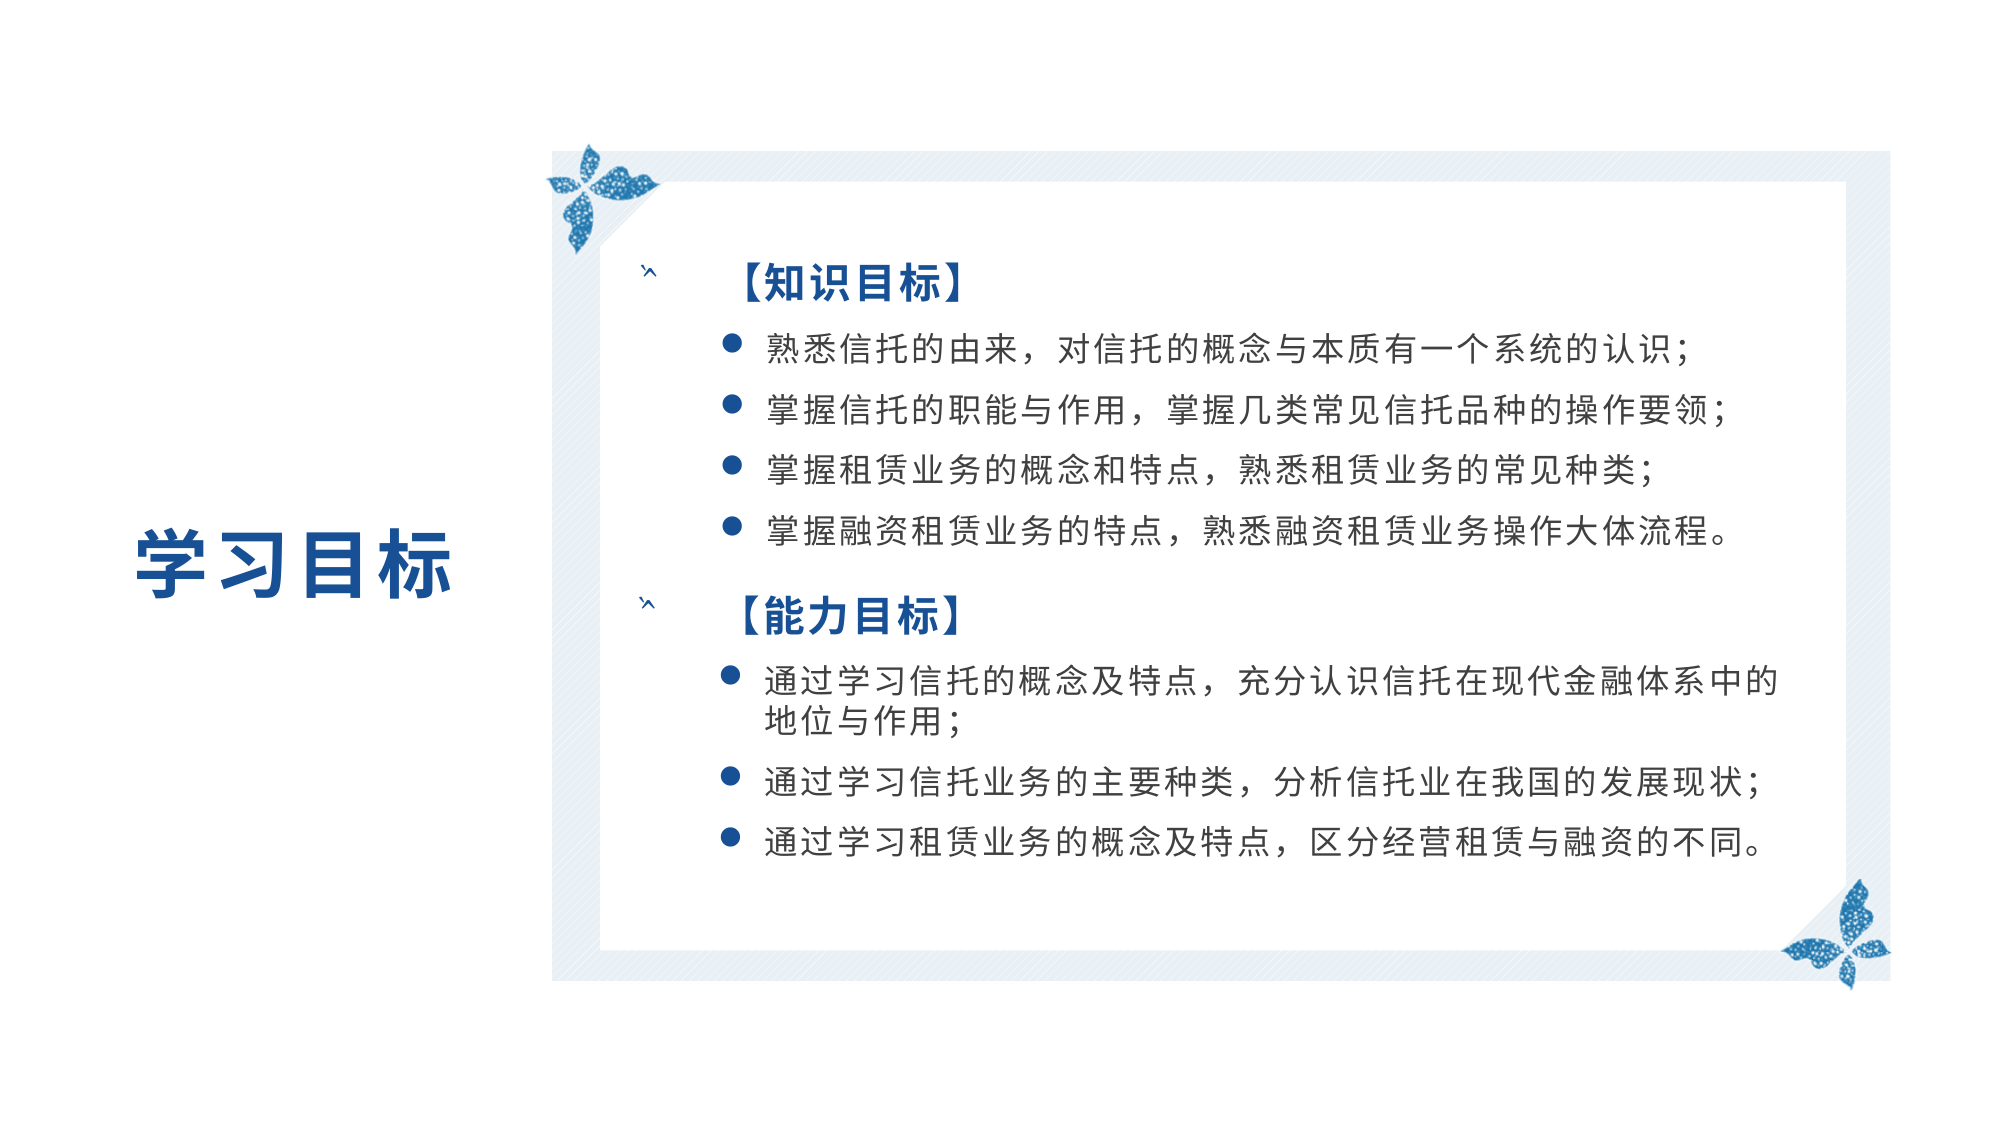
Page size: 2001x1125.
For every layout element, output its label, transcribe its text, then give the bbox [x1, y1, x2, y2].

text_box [552, 150, 1891, 981]
picture [1777, 879, 1898, 991]
text_box 学习目标 [117, 465, 474, 660]
picture [518, 120, 664, 260]
